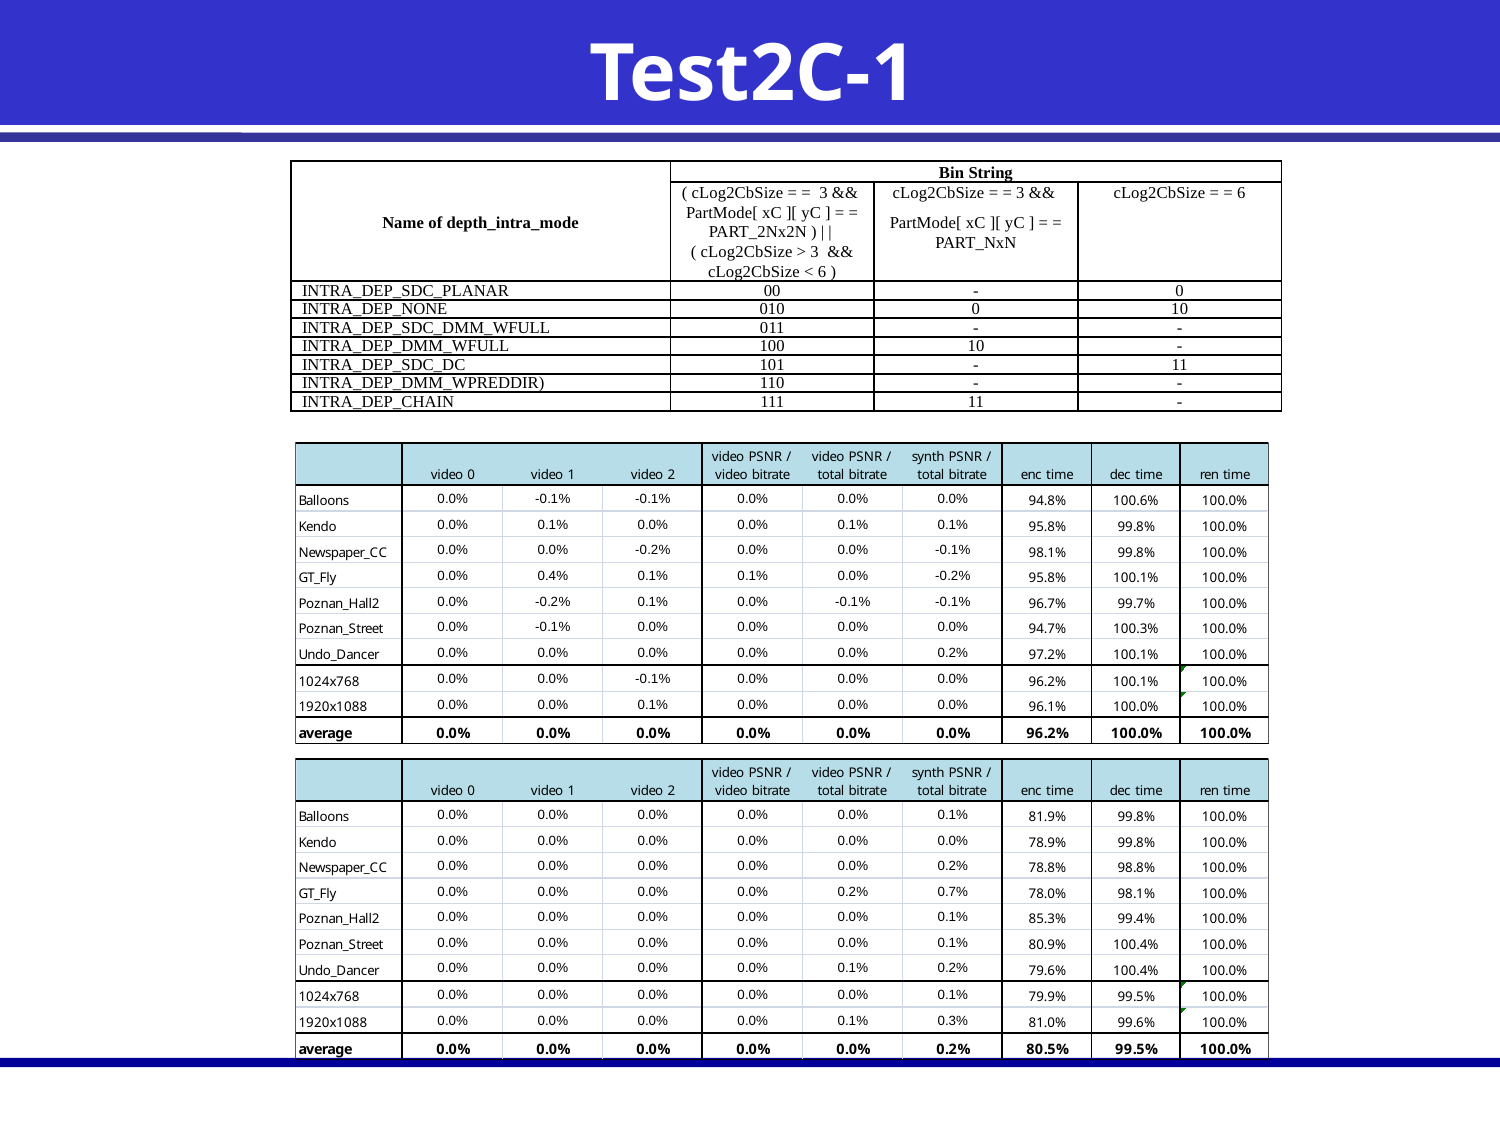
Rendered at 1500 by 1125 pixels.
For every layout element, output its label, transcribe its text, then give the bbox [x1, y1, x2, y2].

table_cell 00 [671, 282, 873, 299]
table_cell 0 [1079, 282, 1281, 299]
table_cell 10 [1079, 301, 1281, 317]
table_header Bin String [671, 162, 1281, 181]
table_cell INTRA_DEP_CHAIN [292, 393, 670, 410]
table_cell 011 [671, 319, 873, 336]
table_cell INTRA_DEP_NONE [292, 301, 670, 317]
table_cell 11 [875, 393, 1077, 410]
table_cell INTRA_DEP_SDC_DC [292, 356, 670, 373]
table_cell - [875, 356, 1077, 373]
table_cell 11 [1079, 356, 1281, 373]
table_cell - [1079, 393, 1281, 410]
table_cell - [1079, 375, 1281, 391]
picture [295, 442, 1270, 746]
table_cell INTRA_DEP_DMM_WPREDDIR) [292, 375, 670, 391]
table_cell 10 [875, 338, 1077, 354]
table_cell INTRA_DEP_SDC_PLANAR [292, 282, 670, 299]
table_cell - [875, 282, 1077, 299]
table_cell cLog2CbSize = = 6 [1079, 183, 1281, 280]
picture [295, 758, 1270, 1062]
title Test2C-1 [46, 12, 1460, 125]
table_cell INTRA_DEP_SDC_DMM_WFULL [292, 319, 670, 336]
table_header Name of depth_intra_mode [292, 162, 670, 280]
table_cell - [1079, 319, 1281, 336]
table_cell - [875, 375, 1077, 391]
table_cell ( cLog2CbSize = = 3 && PartMode[ xC ][ yC ] = = PART_2Nx2N ) | | ( cLog2CbSize > 3 && cLog2CbSize < 6 ) [671, 183, 873, 280]
table_cell - [875, 319, 1077, 336]
table_cell 111 [671, 393, 873, 410]
table_cell 110 [671, 375, 873, 391]
table_cell - [1079, 338, 1281, 354]
table_cell cLog2CbSize = = 3 && PartMode[ xC ][ yC ] = = PART_NxN [875, 183, 1077, 280]
list [0, 125, 1500, 1038]
table_cell 101 [671, 356, 873, 373]
table_cell 0 [875, 301, 1077, 317]
table_cell INTRA_DEP_DMM_WFULL [292, 338, 670, 354]
table_cell 010 [671, 301, 873, 317]
table_cell 100 [671, 338, 873, 354]
